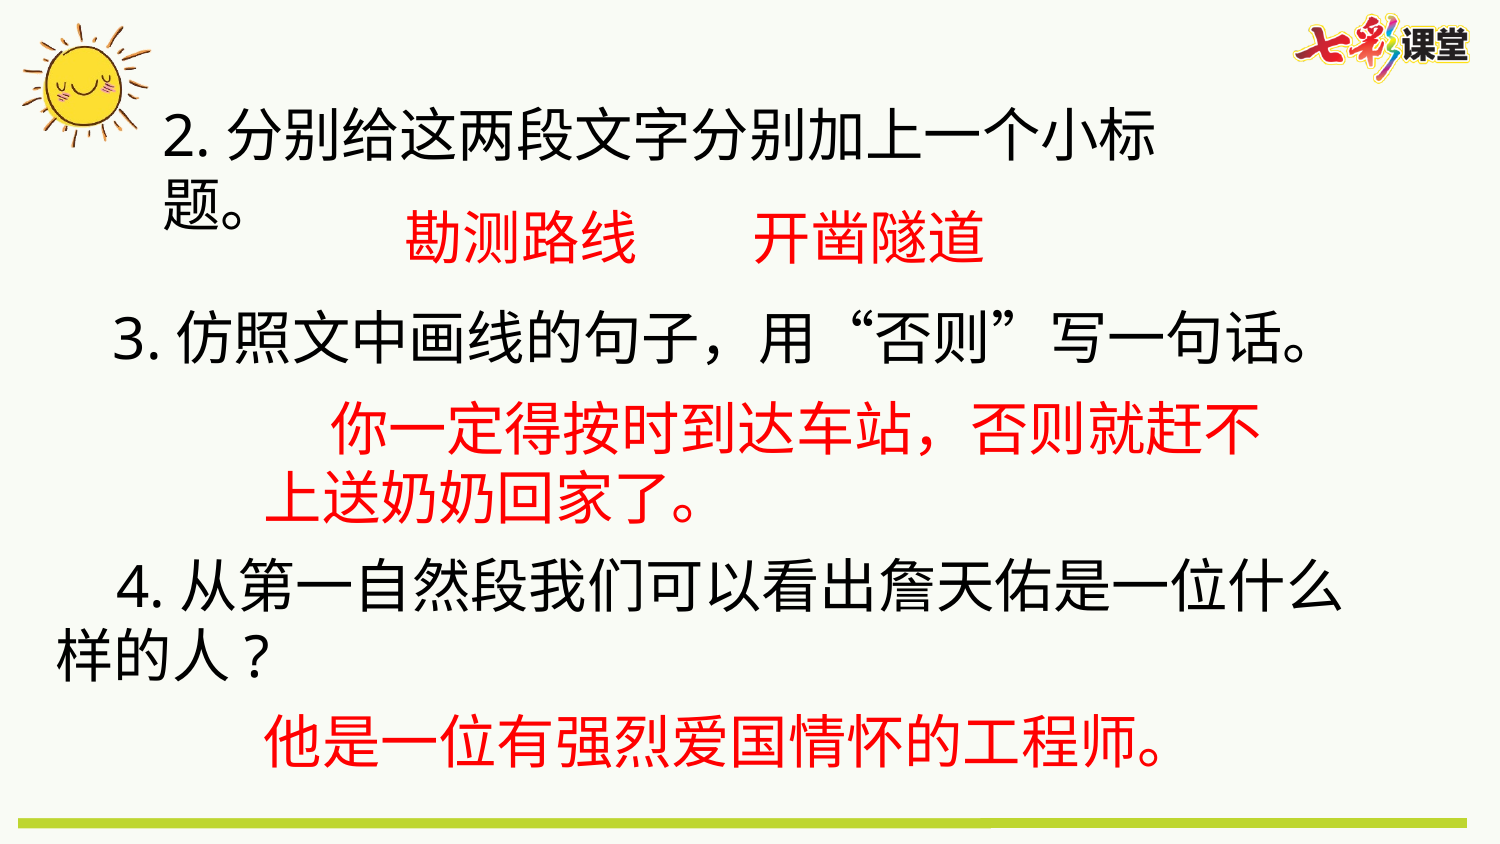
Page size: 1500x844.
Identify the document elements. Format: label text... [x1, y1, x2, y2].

picture [0, 0, 173, 172]
text_box 4.从第一自然段我们可以看出詹天佑是一位什么样的人? [40, 541, 1413, 697]
text_box 勘测路线 [389, 194, 697, 279]
picture [1291, 9, 1472, 87]
text_box 2.分别给这两段文字分别加上一个小标题。 [147, 91, 1267, 246]
text_box 开凿隧道 [738, 194, 1010, 279]
picture [18, 771, 1467, 844]
text_box 3.仿照文中画线的句子，用“否则”写一句话。 [37, 293, 1365, 379]
text_box 他是一位有强烈爱国情怀的工程师。 [249, 698, 1227, 783]
text_box 你一定得按时到达车站，否则就赶不上送奶奶回家了。 [249, 384, 1322, 539]
